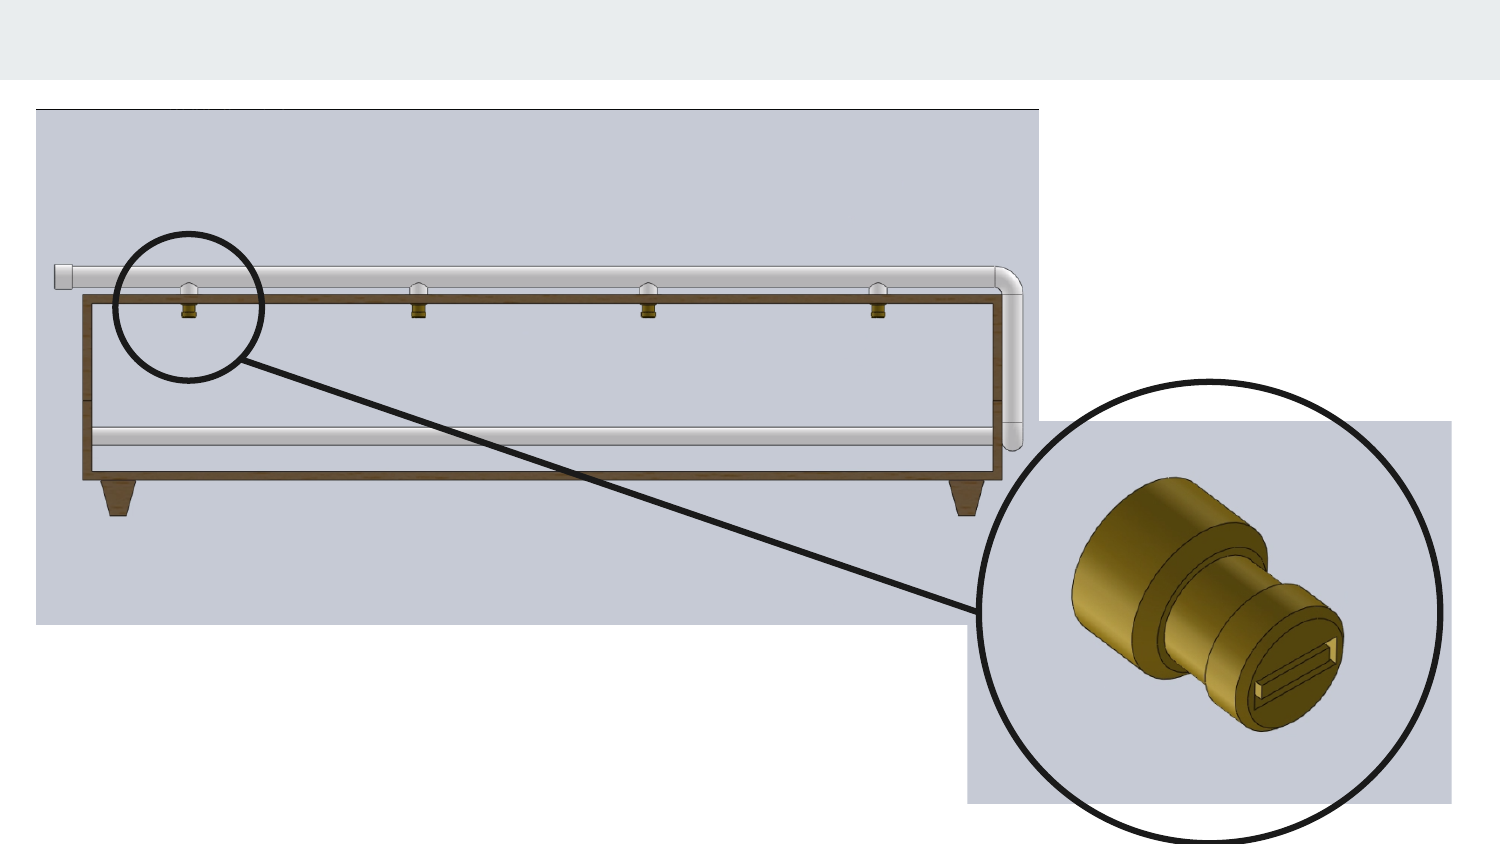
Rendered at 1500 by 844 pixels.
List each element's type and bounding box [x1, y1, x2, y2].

text_box [1082, 381, 1337, 420]
text_box [240, 358, 980, 613]
picture [36, 109, 1452, 804]
text_box [1095, 813, 1324, 844]
